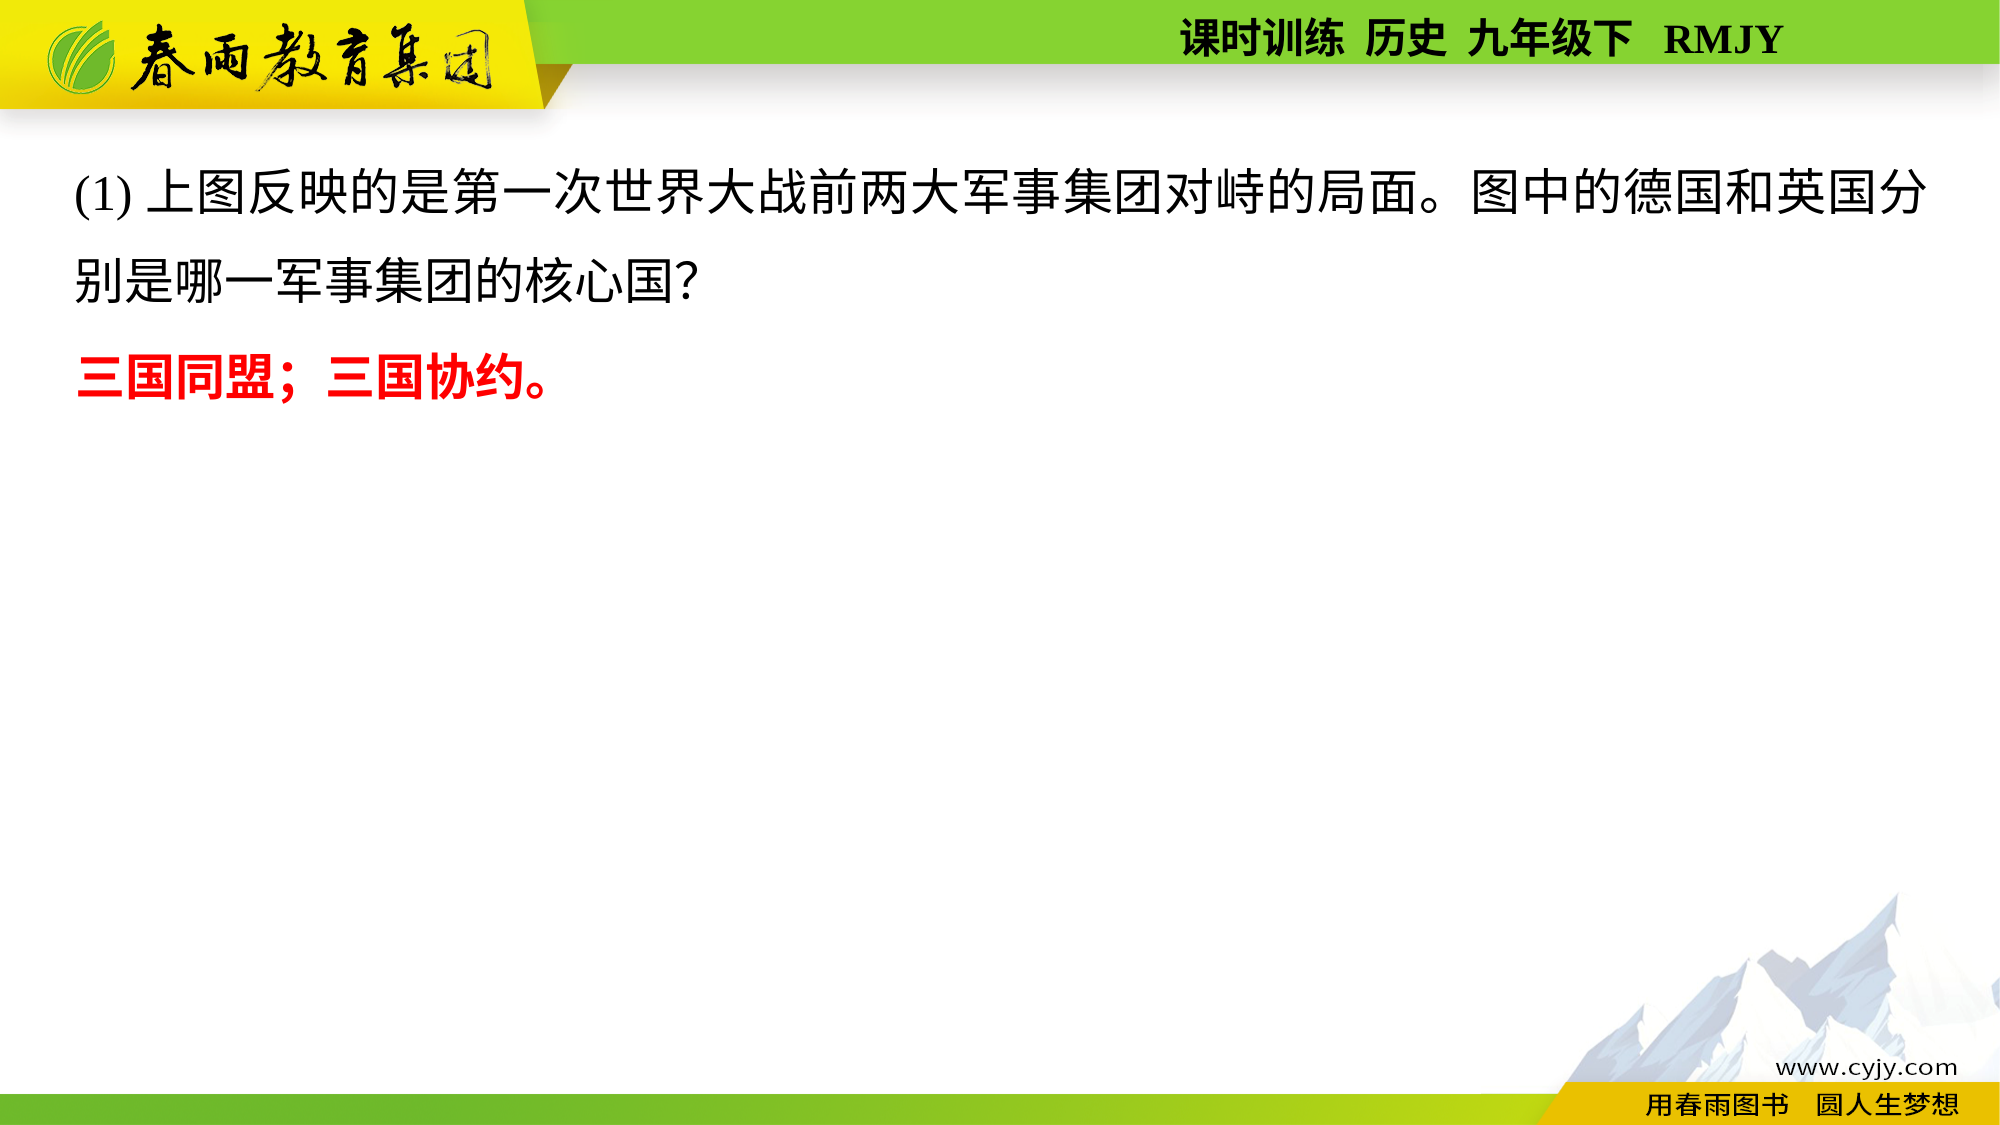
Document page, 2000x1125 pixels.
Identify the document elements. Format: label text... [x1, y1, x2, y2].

list (1)上图反映的是第一次世界大战前两大军事集团对峙的局面。图中的德国和英国分别是哪一军事集团的核心国？ [59, 122, 1944, 308]
picture [0, 0, 2000, 1125]
text_box 三国同盟；三国协约。 [61, 307, 591, 413]
